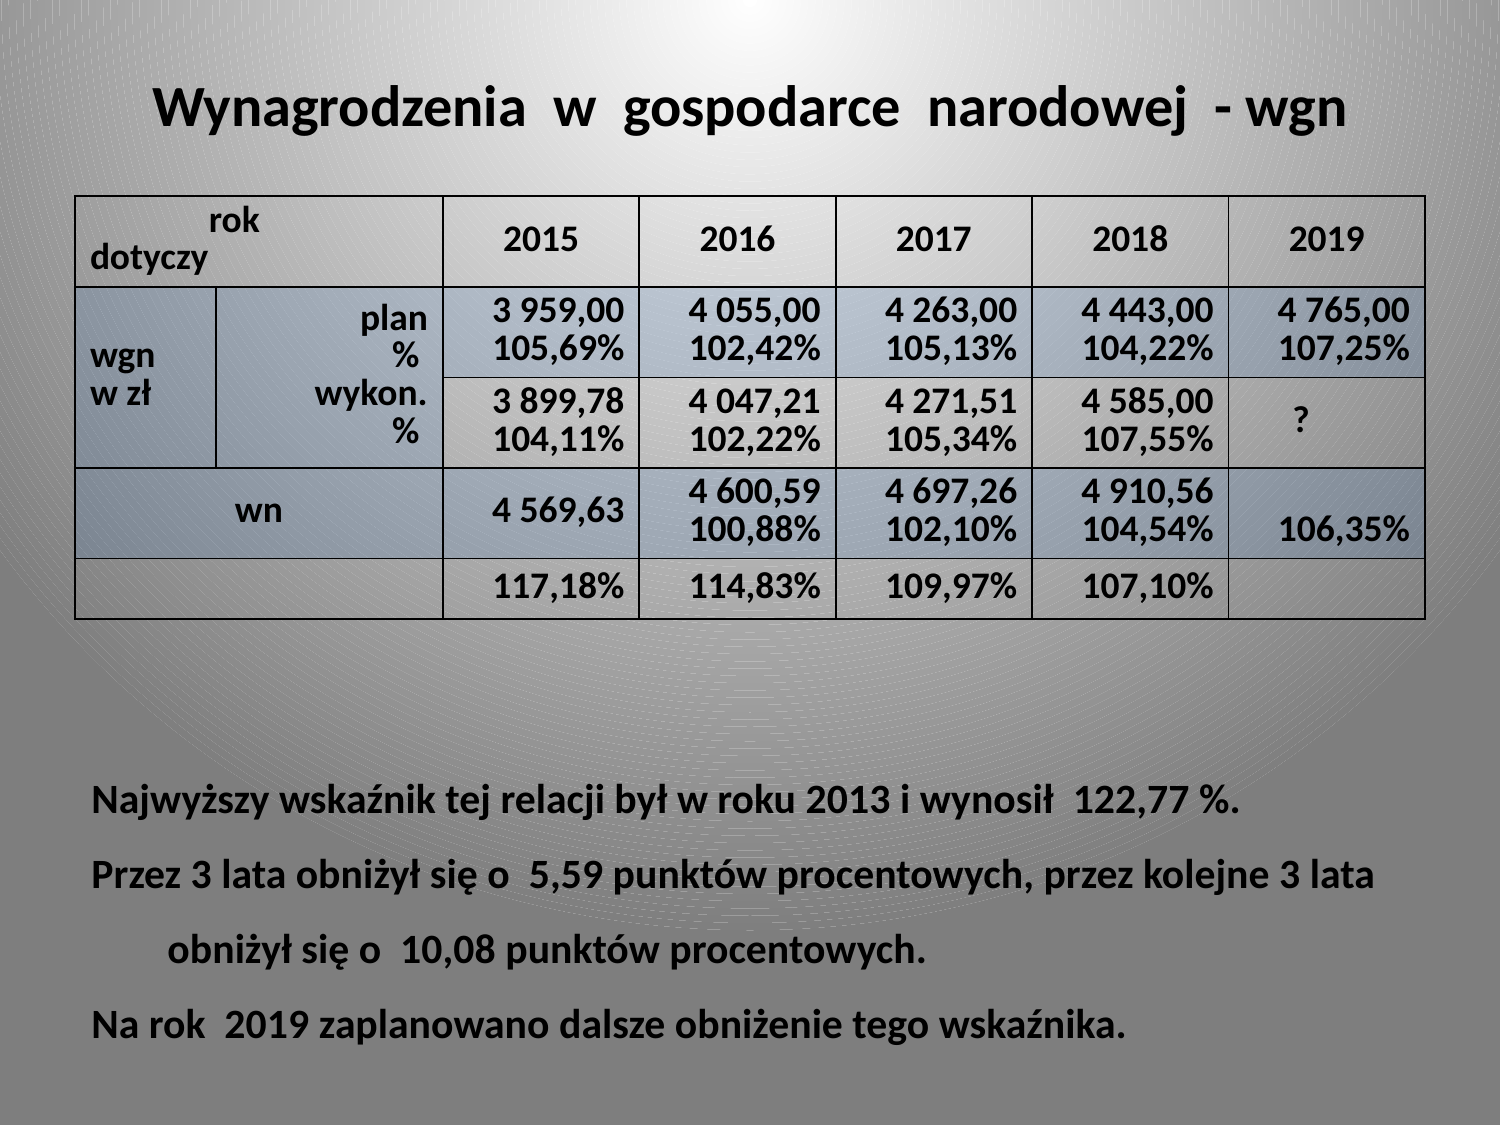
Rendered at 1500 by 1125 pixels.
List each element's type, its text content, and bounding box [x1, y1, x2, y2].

text_box Najwyższy wskaźnik tej relacji był w roku 2013 i wynosił 122,77 %. Przez 3 lata obniżył się o 5,59 punktów procentowych, przez kolejne 3 lata obniżył się o 10,08 punktów procentowych. Na rok 2019 zaplanowano dalsze obniżenie tego wskaźnika. [76, 739, 1424, 1055]
title Wynagrodzenia w gospodarce narodowej - wgn [75, 45, 1425, 161]
